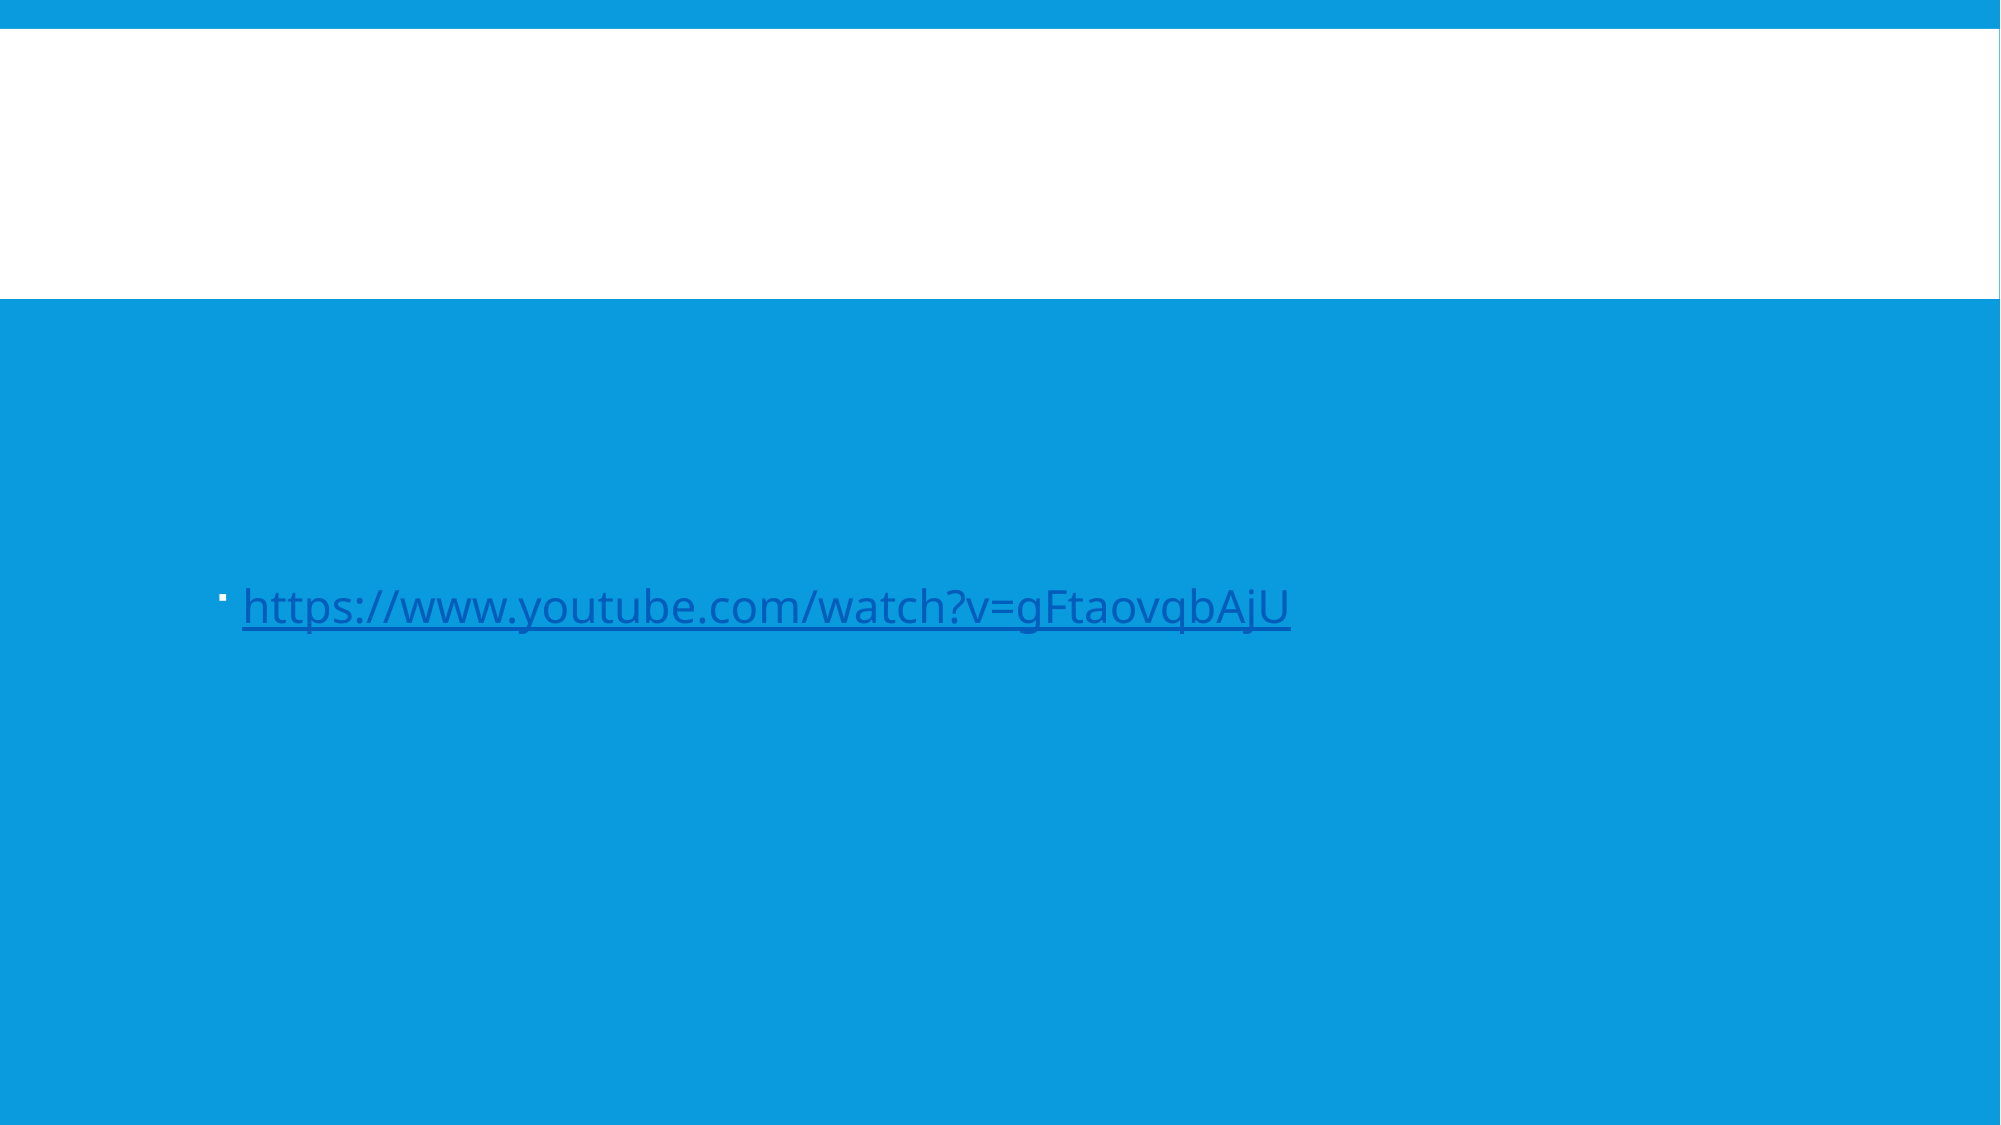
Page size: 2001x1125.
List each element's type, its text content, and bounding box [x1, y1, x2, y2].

list https://www.youtube.com/watch?v=gFtaovqbAjU [197, 329, 1803, 1020]
